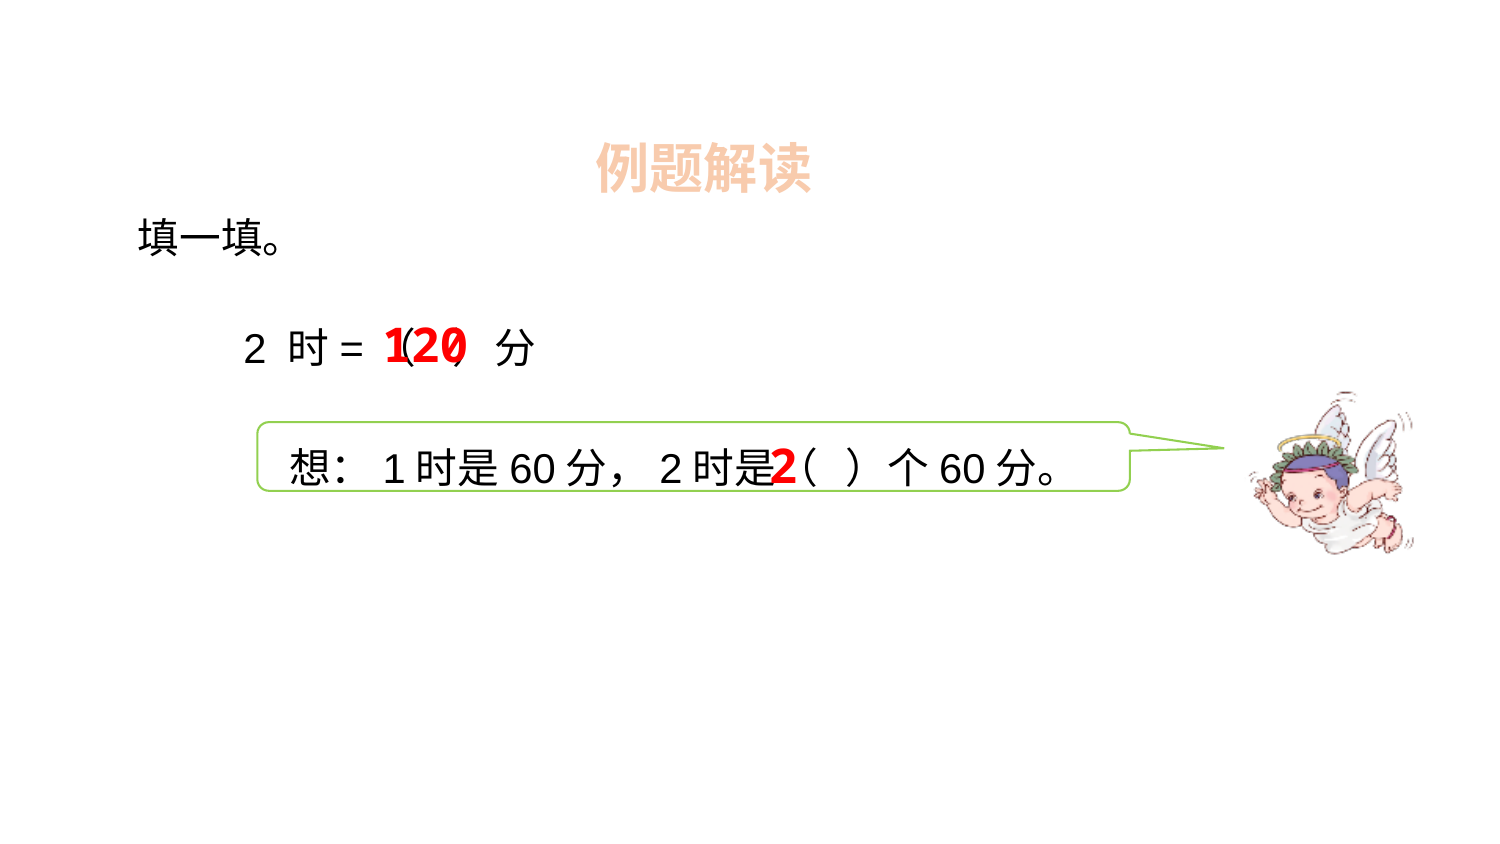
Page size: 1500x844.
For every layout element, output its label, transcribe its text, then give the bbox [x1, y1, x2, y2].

text_box 2 [757, 419, 825, 499]
text_box 例题解读 [584, 129, 824, 205]
text_box 2 时=（ ）分 [480, 316, 548, 378]
text_box [825, 421, 1225, 492]
text_box 想：1时是60分，2时是（ ）个60分。 [825, 492, 1104, 498]
text_box 2 时=（ ）分 [232, 316, 371, 378]
text_box 想：1时是60分，2时是（ ）个60分。 [278, 492, 757, 498]
text_box [256, 421, 757, 492]
picture [1242, 389, 1425, 558]
text_box 填一填。 [126, 205, 316, 267]
text_box 120 [371, 309, 480, 378]
